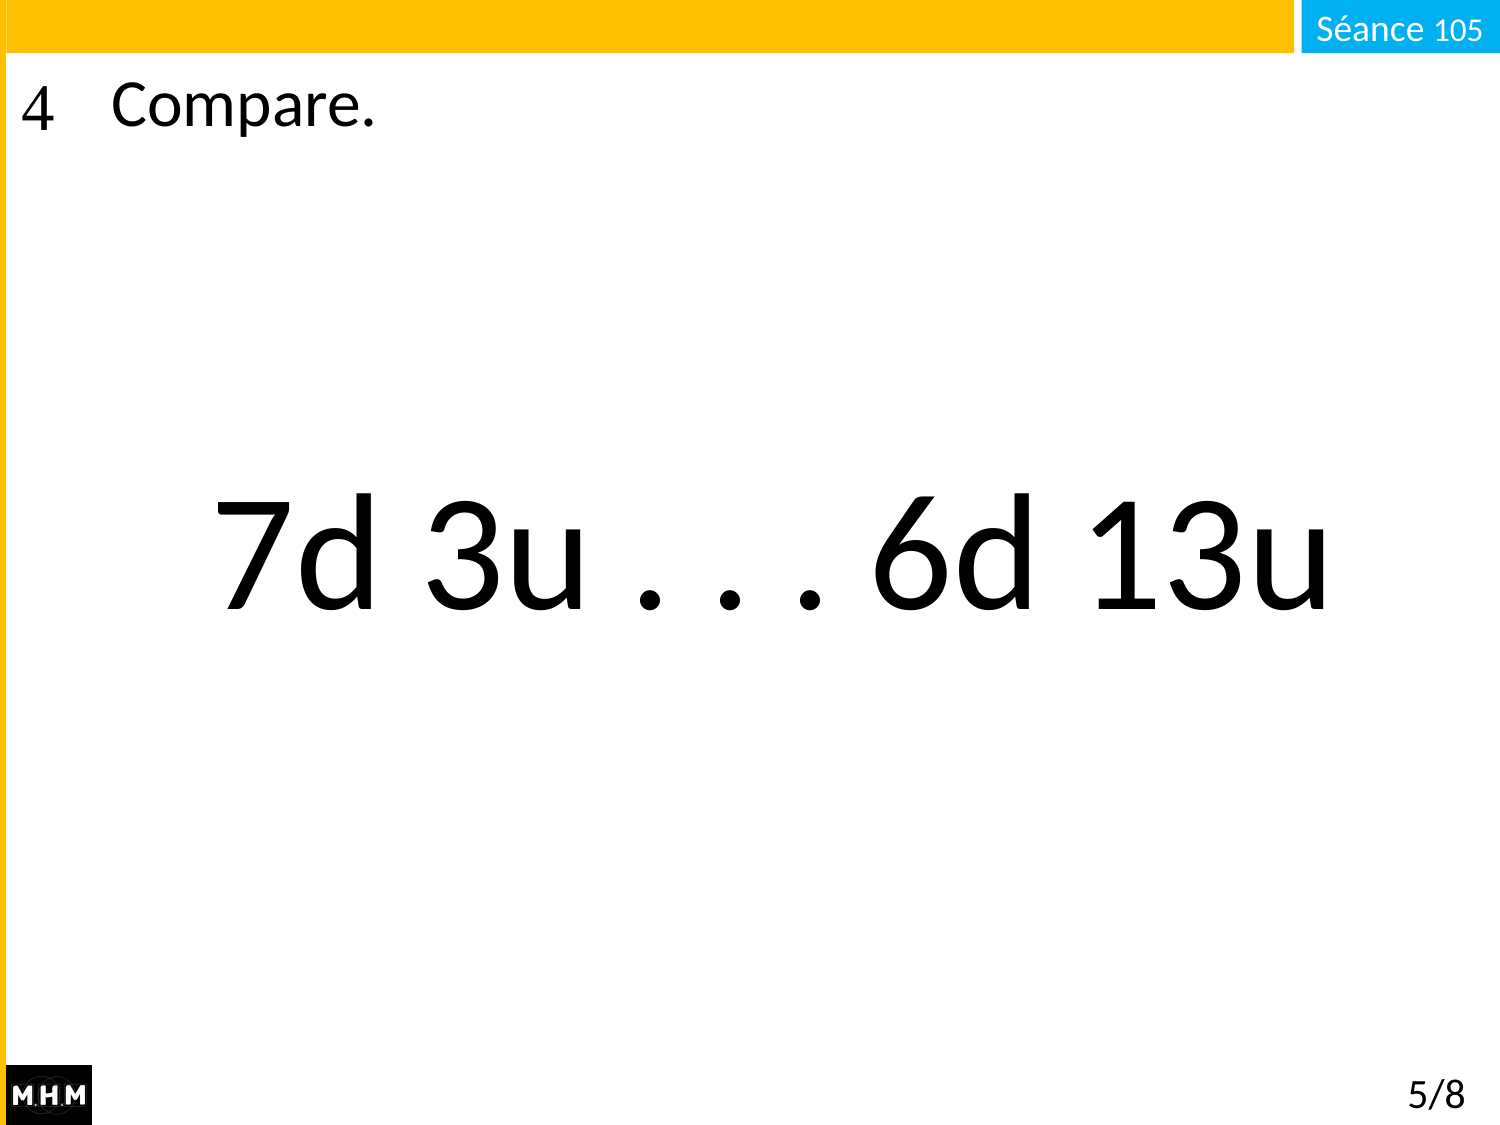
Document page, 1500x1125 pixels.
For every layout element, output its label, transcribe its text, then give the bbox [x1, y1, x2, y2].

title Compare. [96, 60, 1391, 149]
picture [6, 1065, 92, 1125]
text_box 7d 3u . . . 6d 13u [196, 435, 1360, 650]
list 5/8 [1373, 1064, 1500, 1125]
